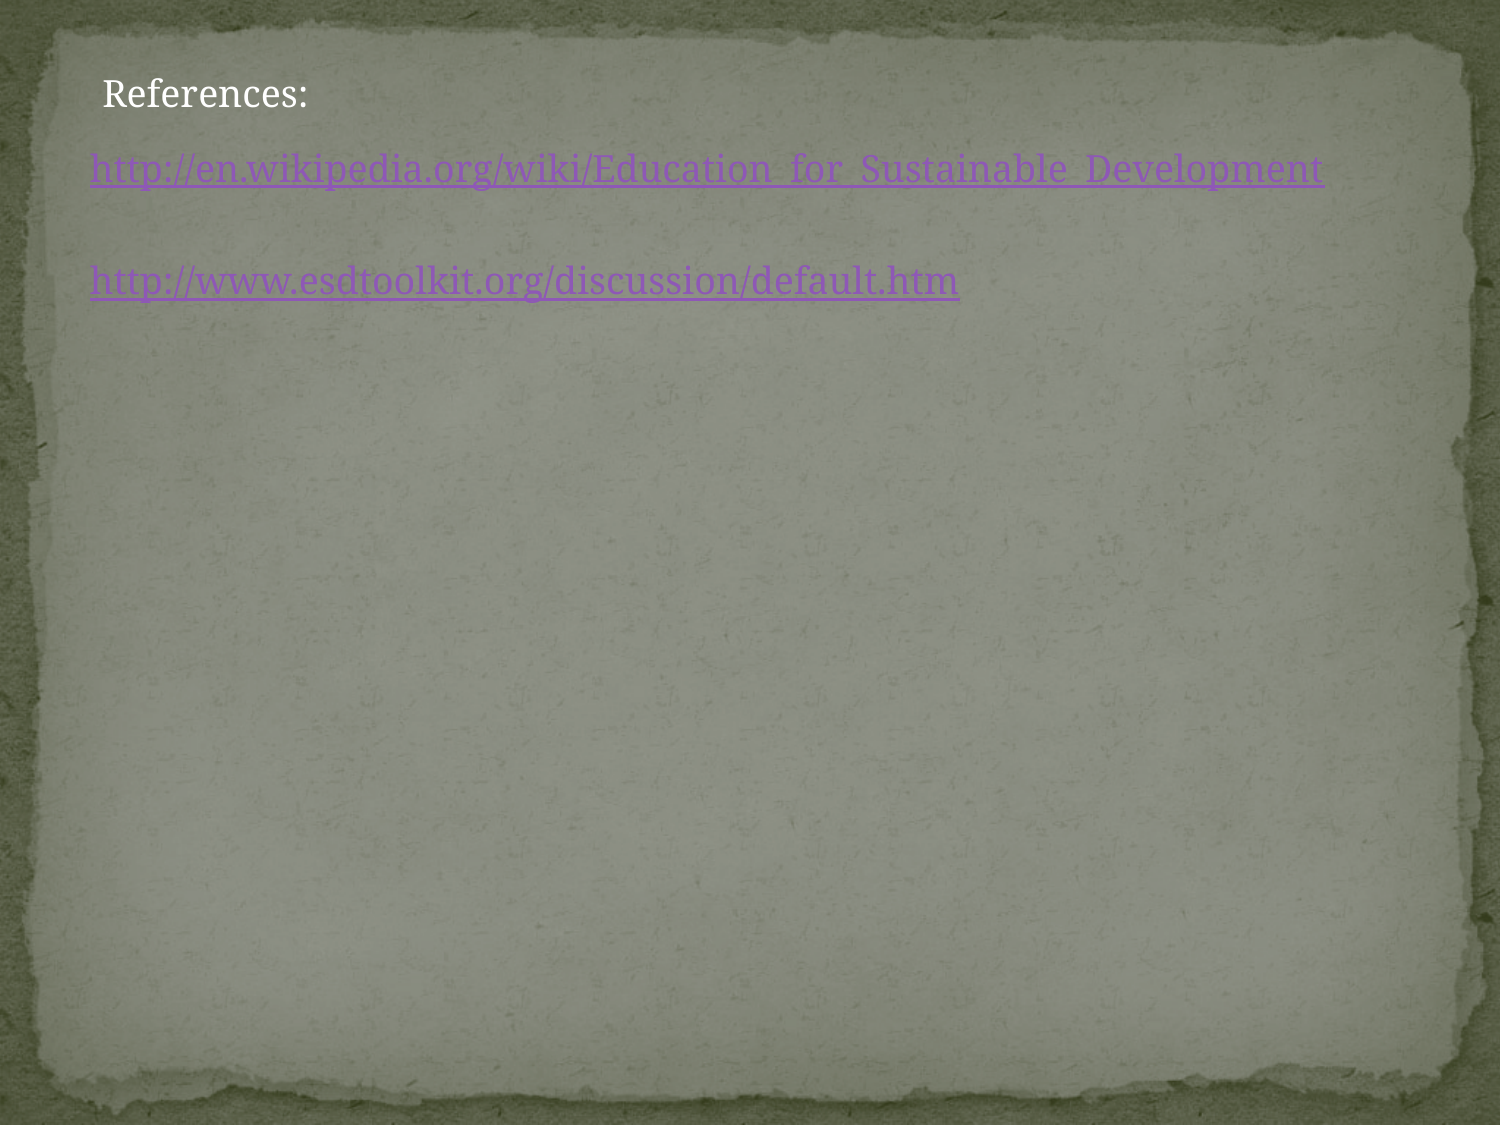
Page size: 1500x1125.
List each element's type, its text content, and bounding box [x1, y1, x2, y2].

text_box http://www.esdtoolkit.org/discussion/default.htm [75, 249, 1400, 316]
text_box References: [87, 62, 1238, 123]
text_box http://en.wikipedia.org/wiki/Education_for_Sustainable_Development [75, 137, 1400, 204]
